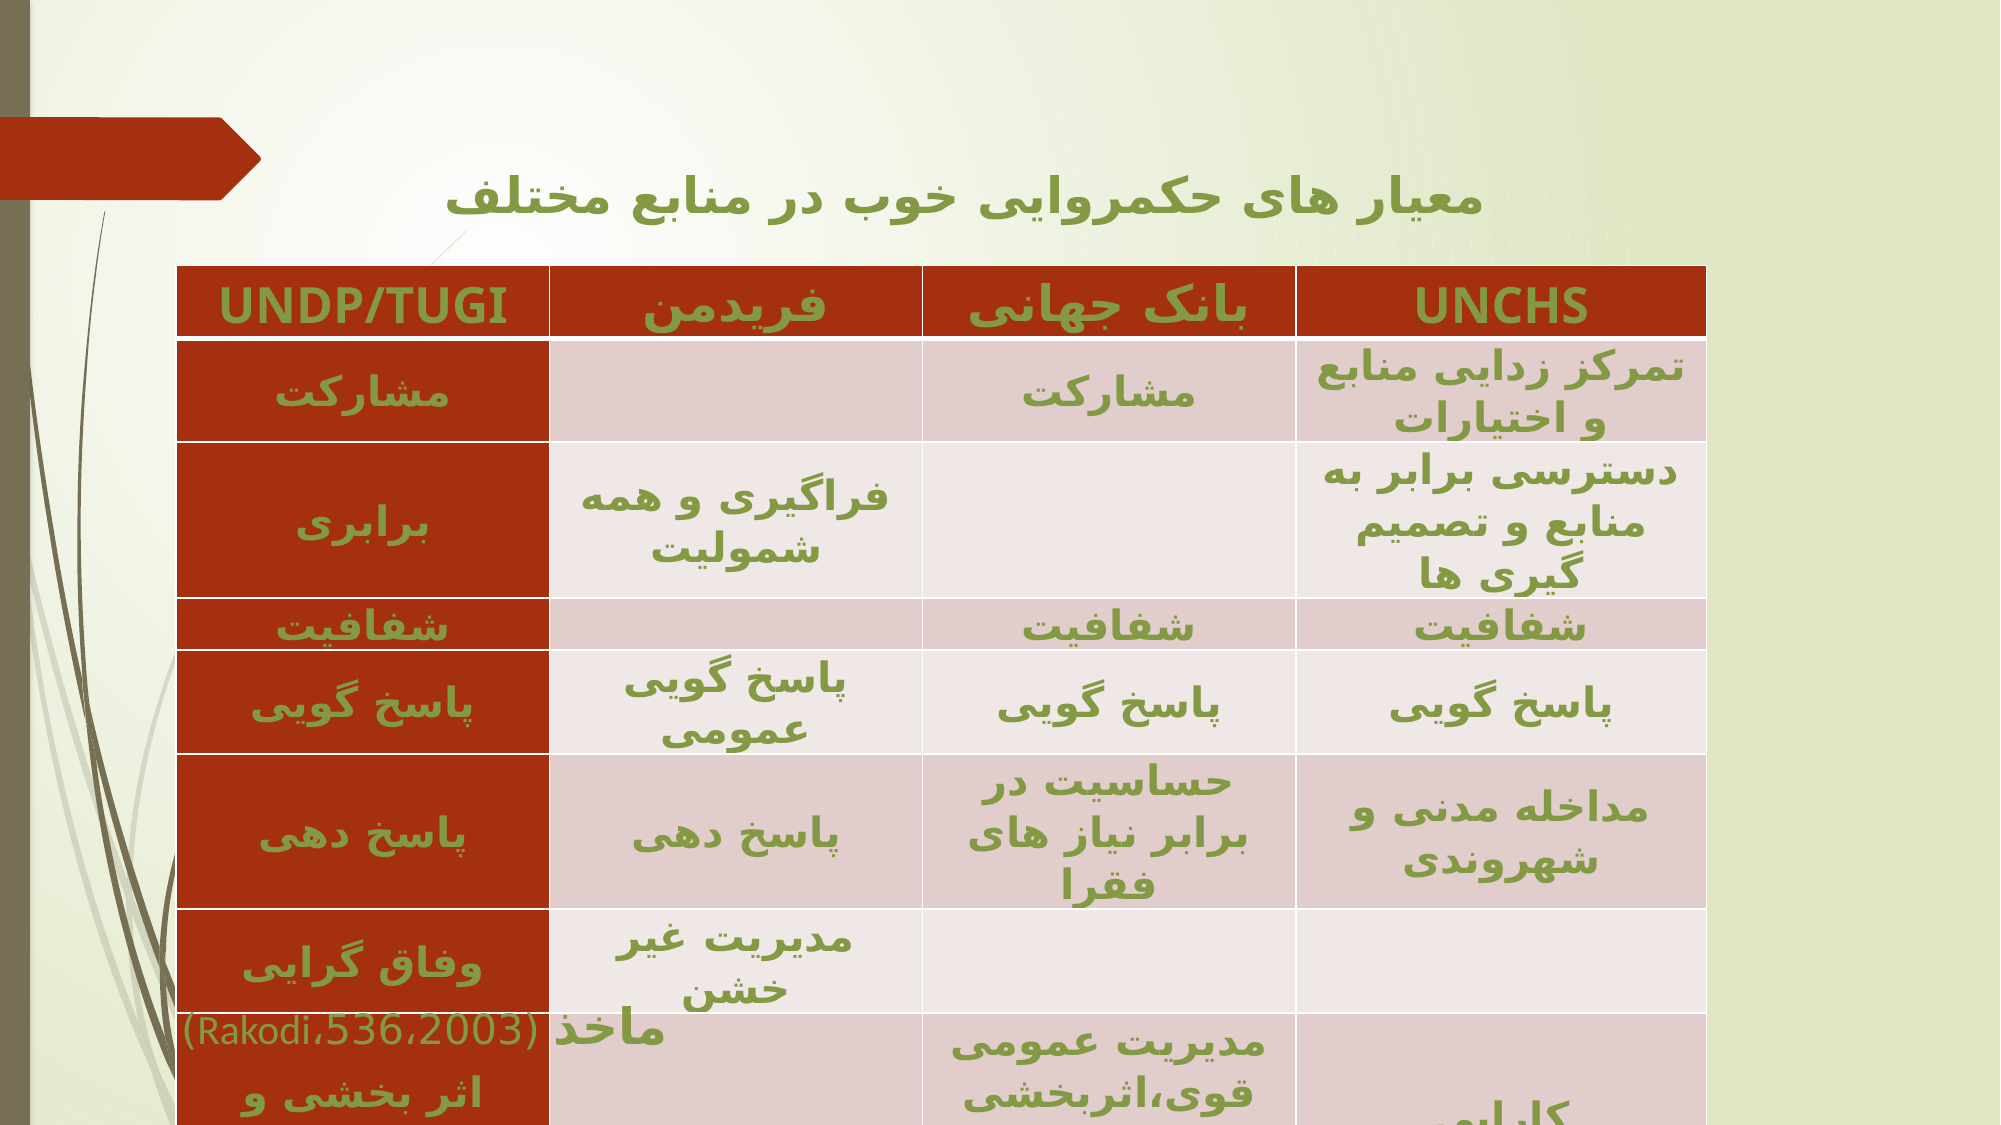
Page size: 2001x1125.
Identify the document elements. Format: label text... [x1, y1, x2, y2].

table_cell برابری [177, 443, 549, 597]
table_cell تمرکز زدایی منابع و اختیارات [1297, 341, 1706, 441]
table_cell [550, 599, 922, 649]
text_box معیار های حکمروایی خوب در منابع مختلف [430, 151, 1501, 231]
table_cell حساسیت در برابر نیاز های فقرا [923, 755, 1295, 908]
table_cell مشارکت [177, 341, 549, 441]
table_cell پاسخ گویی عمومی [550, 651, 922, 753]
table_header UNCHS [1297, 266, 1706, 336]
table_cell شفافیت [1297, 599, 1706, 649]
table_cell شفافیت [923, 599, 1295, 649]
table_cell مدیریت غیر خشن [550, 910, 922, 1012]
table_cell مدیریت عمومی قوی،اثربخشی هزینه،مدیریت مالی صحیح [923, 1014, 1295, 1125]
table_cell اثر بخشی و کارایی [177, 1062, 549, 1125]
table_cell [923, 910, 1295, 1012]
table_cell پاسخ دهی [550, 755, 922, 908]
text_box ماخذ (536،2003،Rakodi) [166, 982, 683, 1062]
table_cell [550, 1014, 922, 1125]
table_header بانک جهانی [923, 266, 1295, 336]
table_cell فراگیری و همه شمولیت [550, 443, 922, 597]
table_header UNDP/TUGI [177, 266, 549, 336]
table_cell مداخله مدنی و شهروندی [1297, 755, 1706, 908]
table_cell [923, 443, 1295, 597]
table_cell [550, 341, 922, 441]
table_cell دسترسی برابر به منابع و تصمیم گیری ها [1297, 443, 1706, 597]
table_cell مشارکت [923, 341, 1295, 441]
table_cell [1297, 910, 1706, 1012]
table_cell پاسخ گویی [1297, 651, 1706, 753]
table_cell وفاق گرایی [177, 910, 549, 982]
table_header فریدمن [550, 266, 922, 336]
table_cell شفافیت [177, 599, 549, 649]
table_cell کارایی [1297, 1014, 1706, 1125]
table_cell پاسخ دهی [177, 755, 549, 908]
table_cell پاسخ گویی [177, 651, 549, 753]
table_cell پاسخ گویی [923, 651, 1295, 753]
